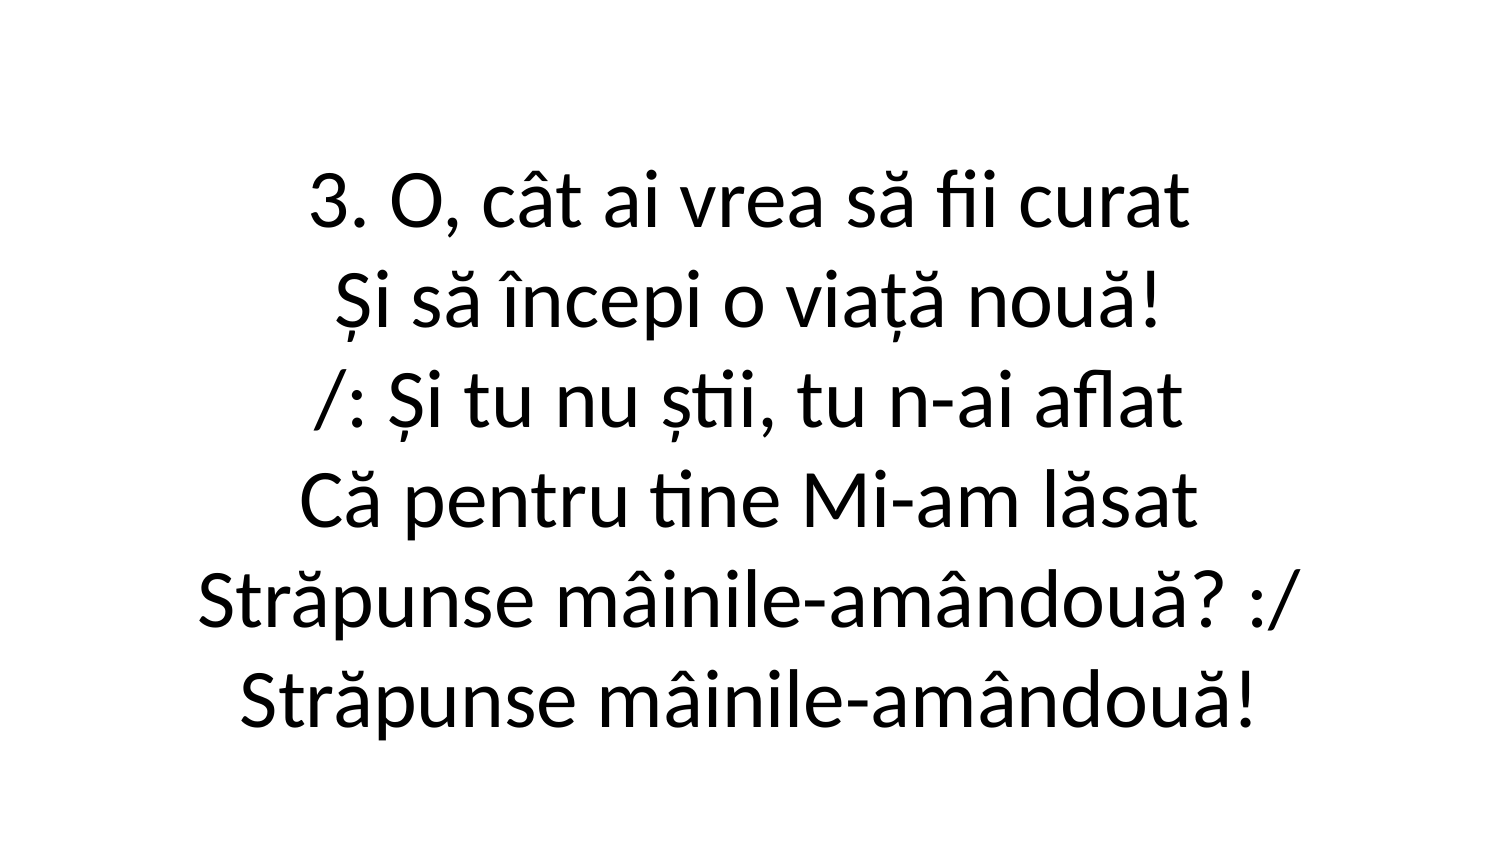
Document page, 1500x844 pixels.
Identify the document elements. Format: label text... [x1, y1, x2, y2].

text_box 3. O, cât ai vrea să fii curat Și să începi o viață nouă! /: Și tu nu știi, tu n-ai aflat Că pentru tine Mi-am lăsat Străpunse mâinile-amândouă? :/ Străpunse mâinile-amândouă! [182, 92, 1318, 752]
